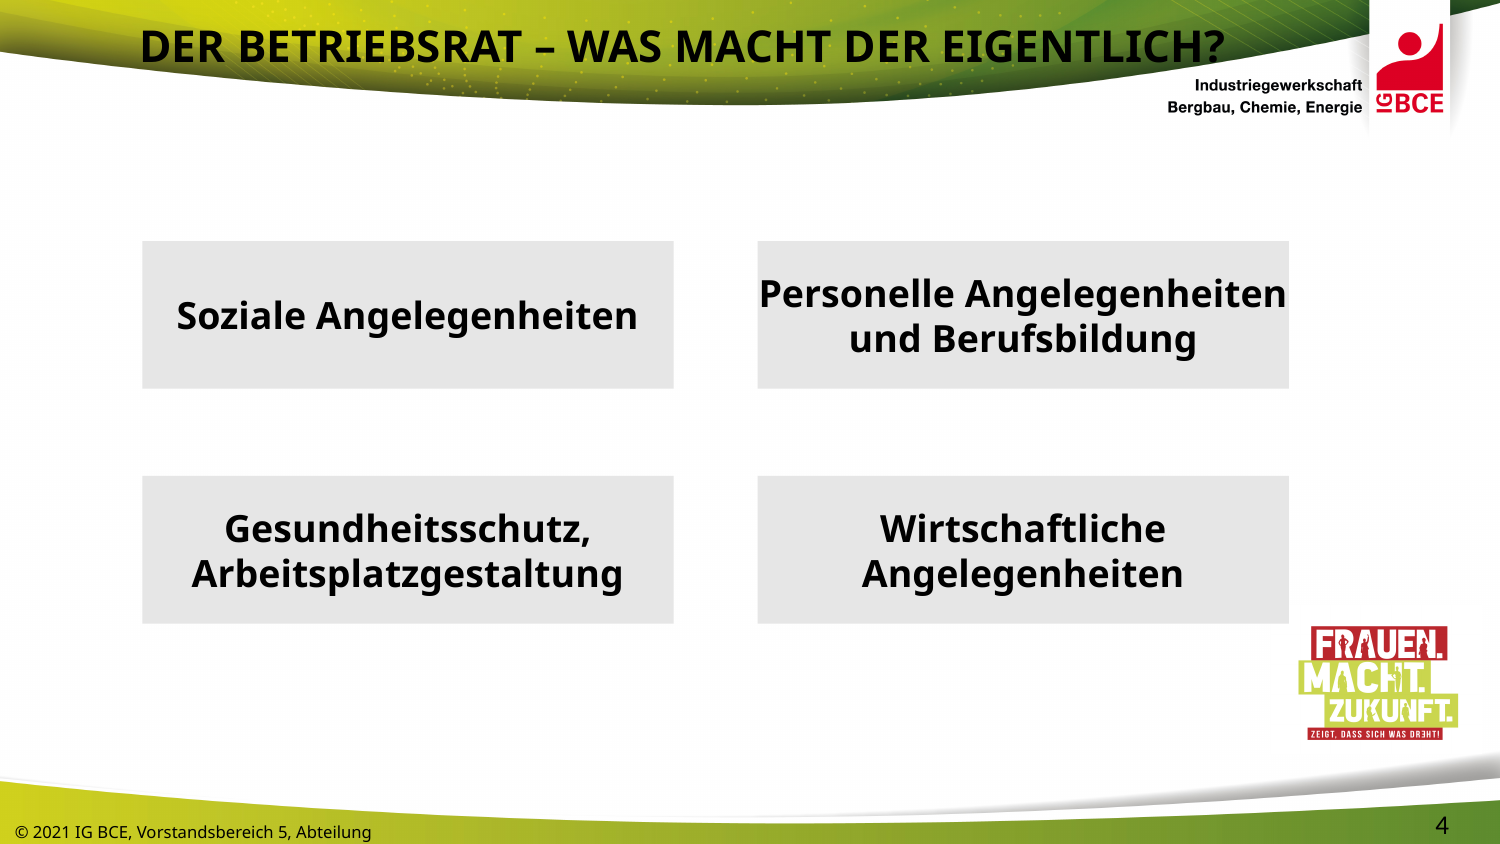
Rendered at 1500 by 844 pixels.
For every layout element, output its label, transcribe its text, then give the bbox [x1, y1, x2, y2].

slide_number 4 [1114, 801, 1465, 844]
text_box Personelle Angelegenheiten und Berufsbildung [757, 241, 1289, 389]
text_box Der Betriebsrat – was macht der eigentlich? [124, 15, 1257, 66]
text_box Gesundheitsschutz, Arbeitsplatzgestaltung [142, 475, 674, 624]
text_box Wirtschaftliche Angelegenheiten [757, 475, 1289, 624]
picture [0, 0, 1500, 844]
text_box Soziale Angelegenheiten [142, 241, 674, 389]
